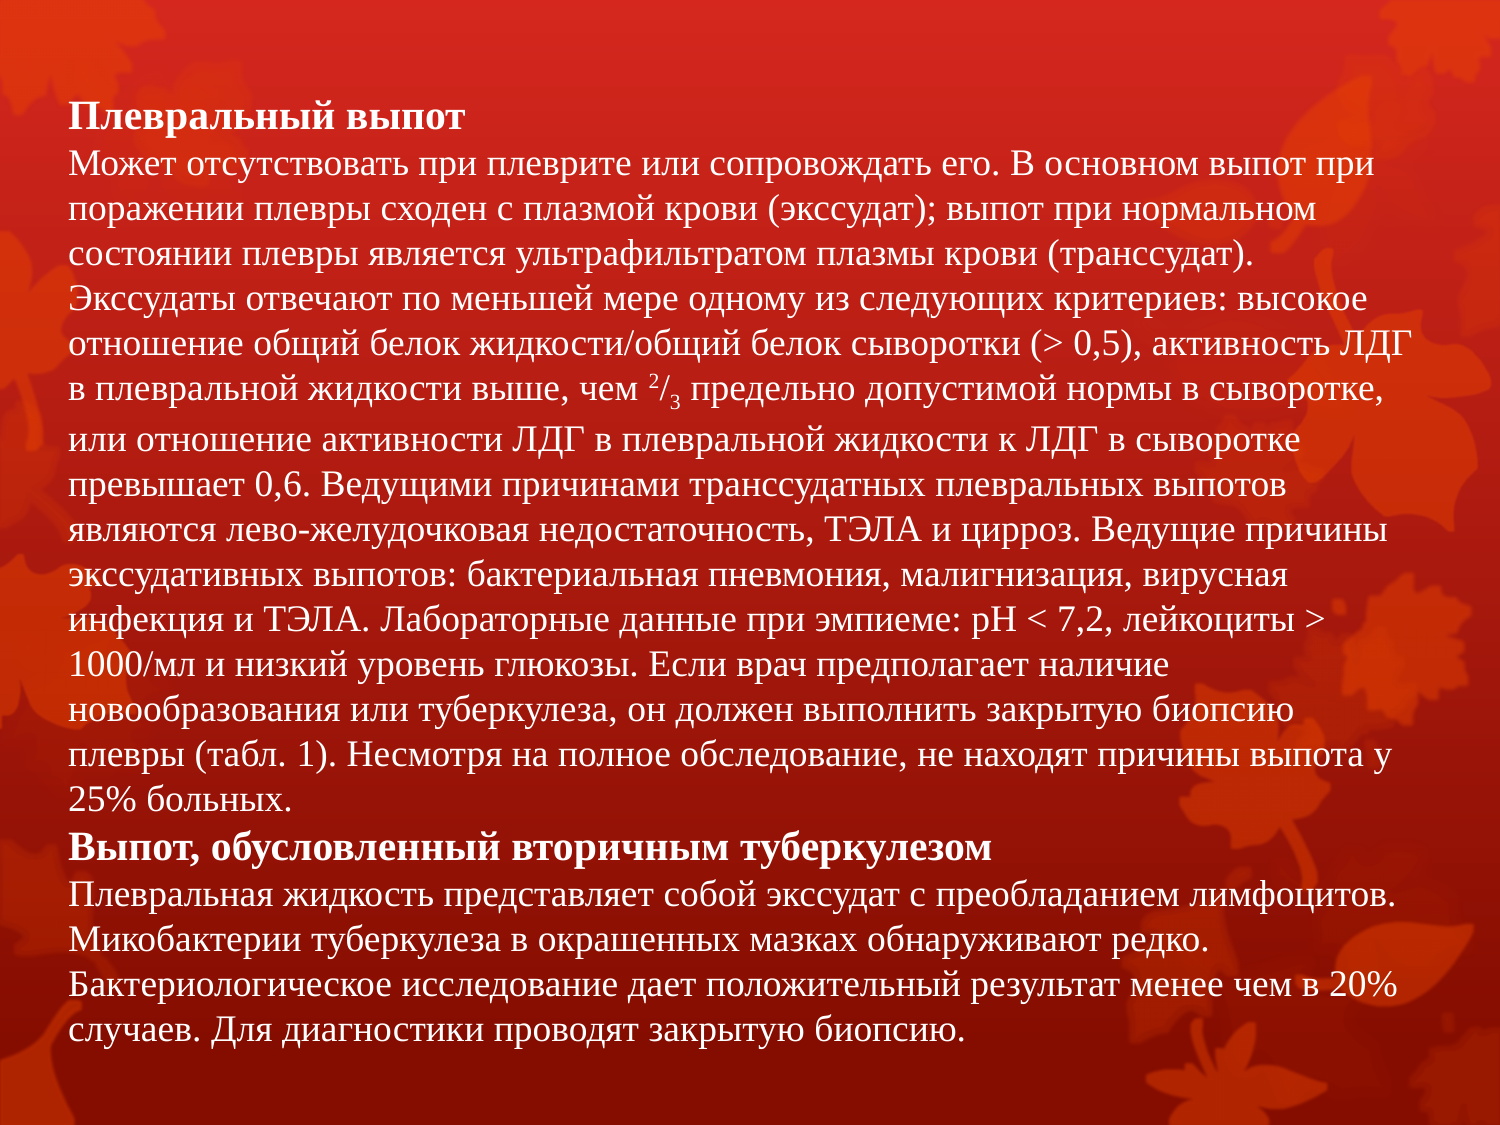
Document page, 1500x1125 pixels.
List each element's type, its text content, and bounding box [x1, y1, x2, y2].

title Плевральный выпот Может отсутствовать при плеврите или сопровождать его. В основном выпот при поражении плевры сходен с плазмой крови (экссудат); выпот при нормальном состоянии плевры является ультрафильтратом плазмы крови (транссудат). Экссудаты отвечают по меньшей мере одному из следующих критериев: высокое отношение общий белок жидкости/общий белок сыворотки (> 0,5), активность ЛДГ в плевральной жидкости выше, чем 2/3 предельно допустимой нормы в сыворотке, или отношение активности ЛДГ в плевральной жидкости к ЛДГ в сыворотке превышает 0,6. Ведущими причинами транссудатных плевральных выпотов являются лево-желудочковая недостаточность, ТЭЛА и цирроз. Ведущие причины экссудативных выпотов: бактериальная пневмония, малигнизация, вирусная инфекция и ТЭЛА. Лабораторные данные при эмпиеме: рН < 7,2, лейкоциты > 1000/мл и низкий уровень глюкозы. Если врач предполагает наличие новообразования или туберкулеза, он должен выполнить закрытую биопсию плевры (табл. 1). Несмотря на полное обследование, не находят причины выпота у 25% больных. Выпот, обусловленный вторичным туберкулезом Плевральная жидкость представляет собой экссудат с преобладанием лимфоцитов. Микобактерии туберкулеза в окрашенных мазках обнаруживают редко. Бактериологическое исследование дает положительный результат менее чем в 20% случаев. Для диагностики проводят закрытую биопсию. [53, 54, 1436, 1083]
